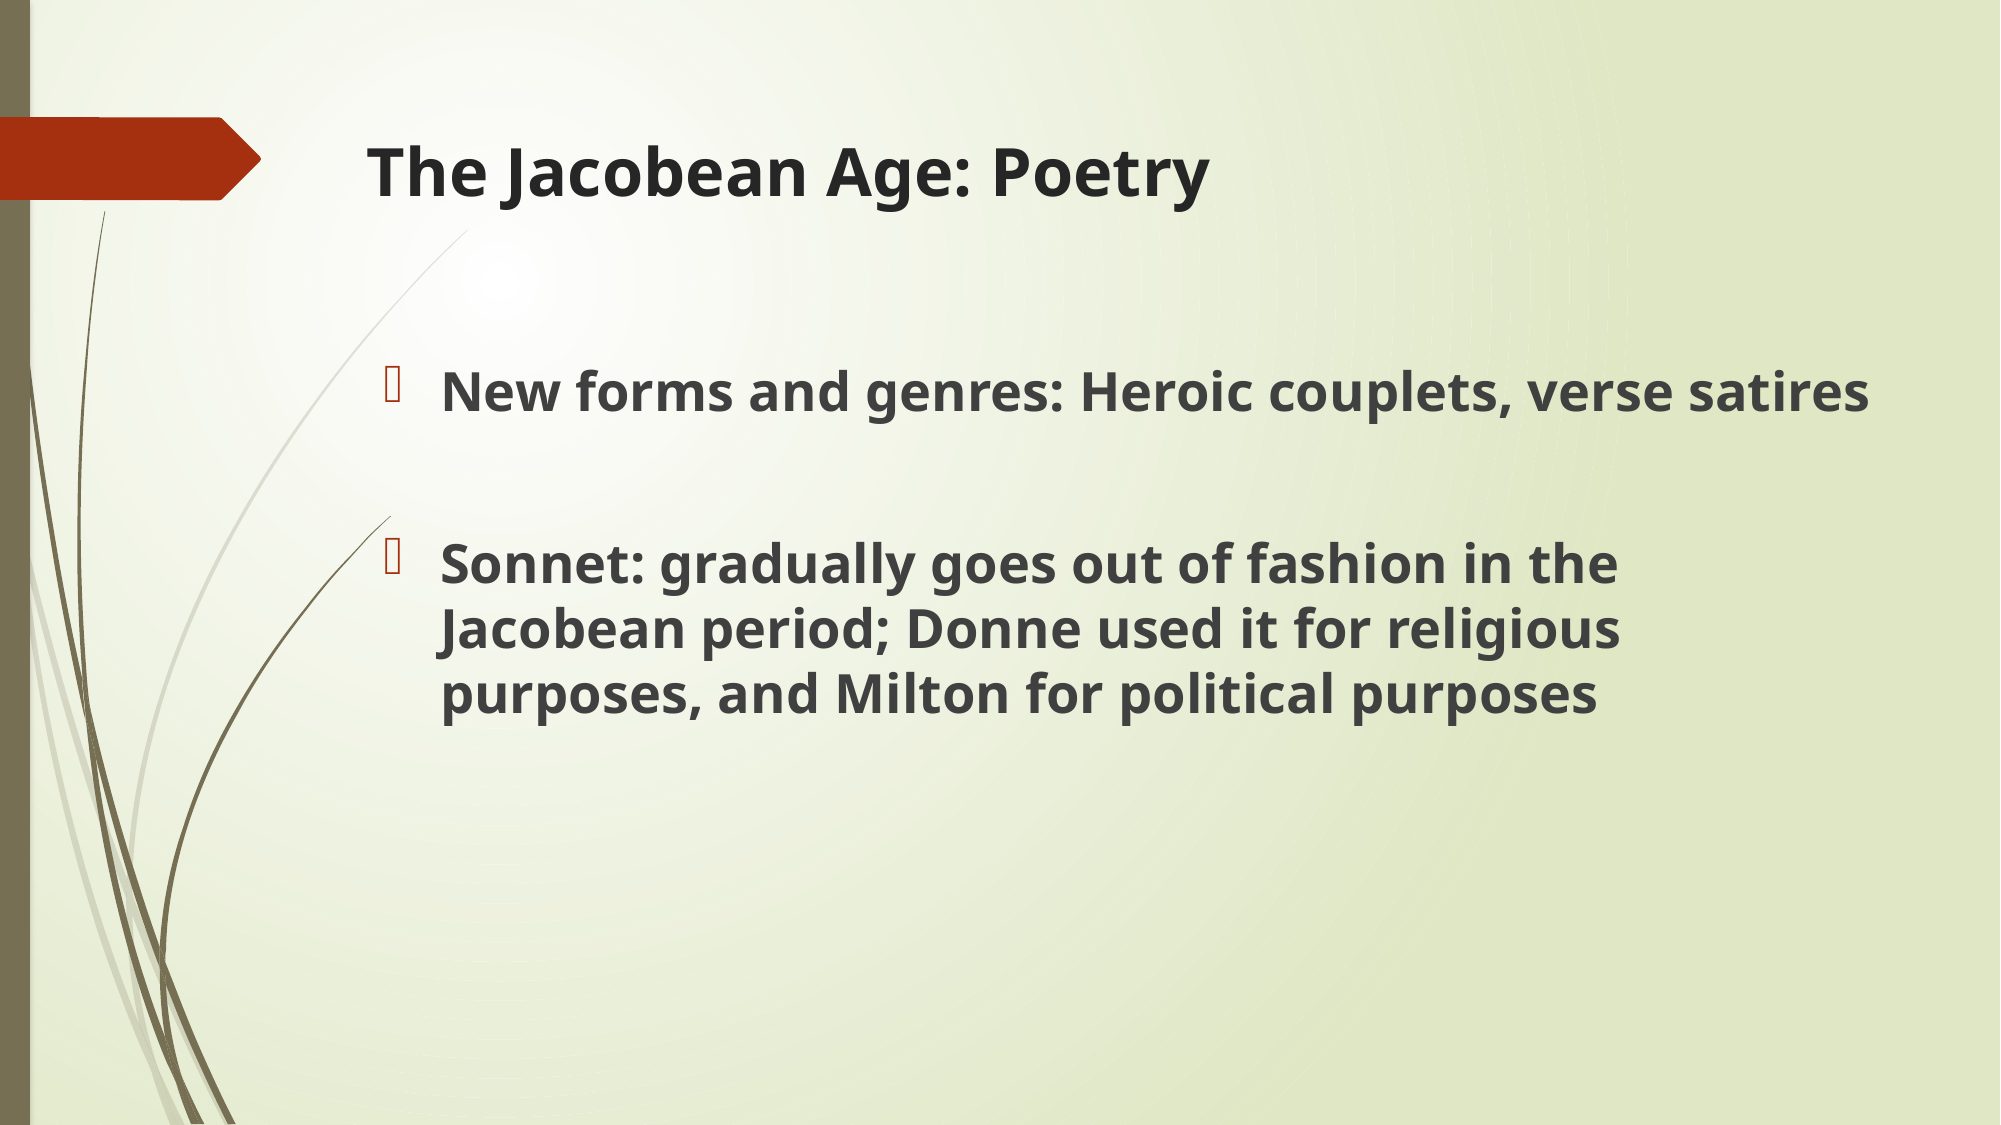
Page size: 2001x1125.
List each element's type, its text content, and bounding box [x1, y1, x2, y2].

list New forms and genres: Heroic couplets, verse satires Sonnet: gradually goes out of fashion in the Jacobean period; Donne used it for religious purposes, and Milton for political purposes [368, 350, 1892, 970]
title The Jacobean Age: Poetry [351, 122, 1814, 333]
